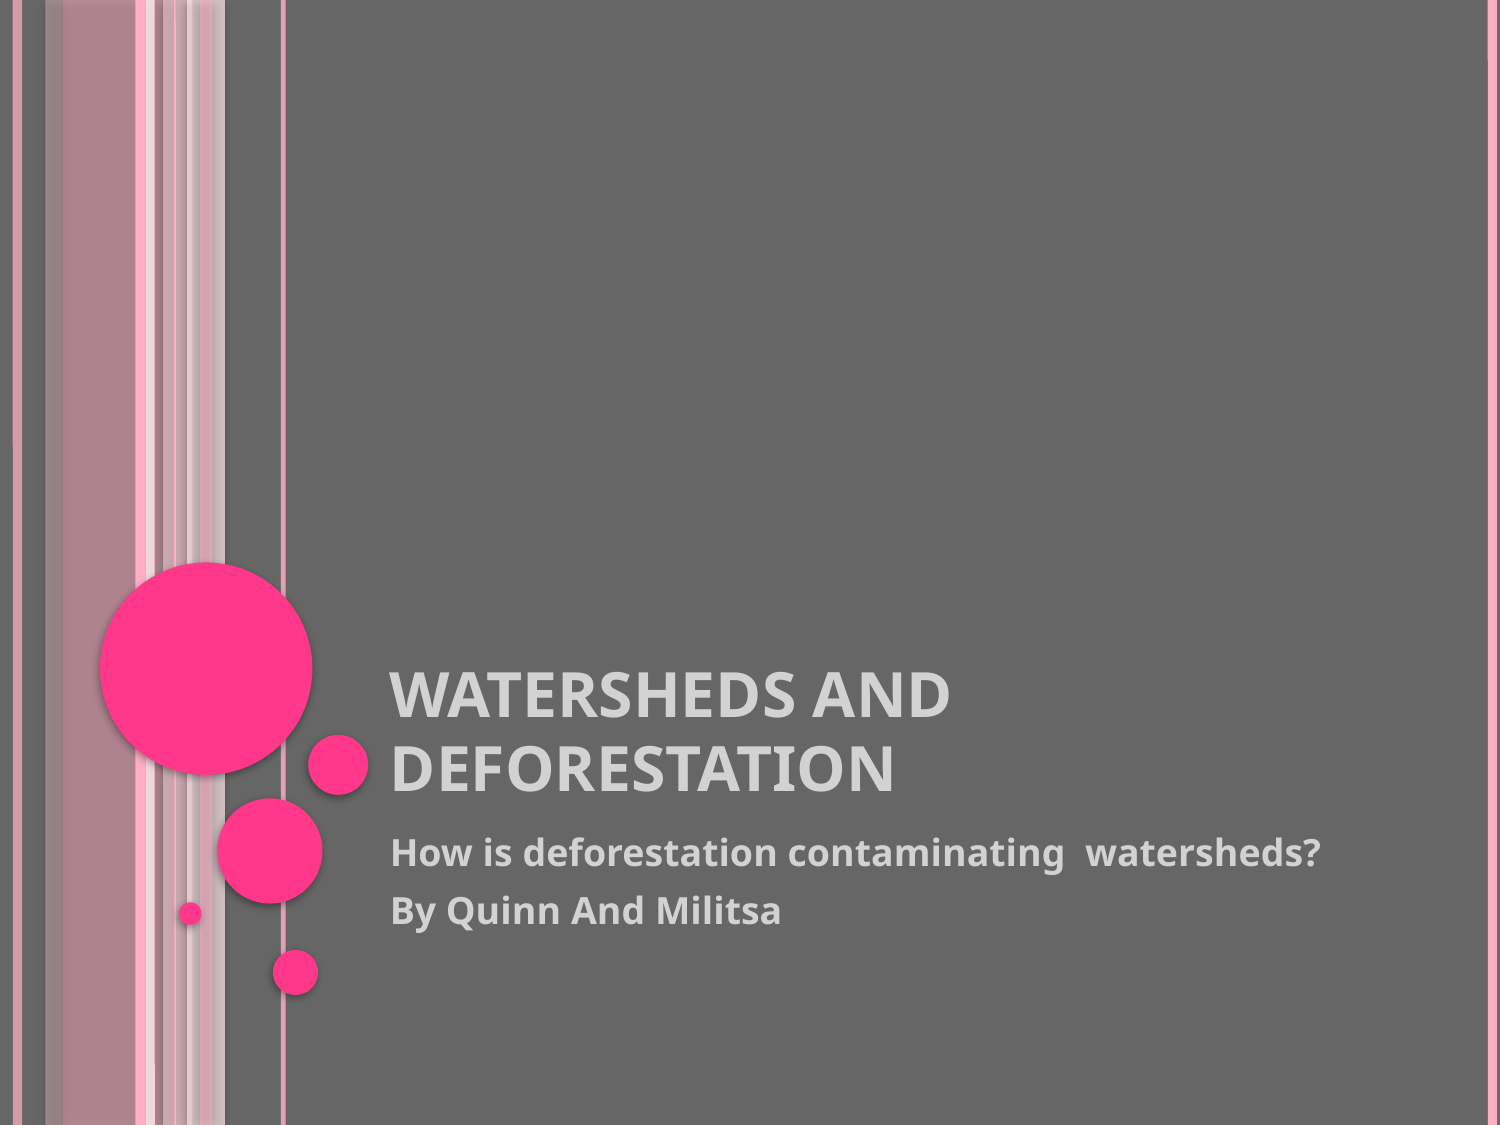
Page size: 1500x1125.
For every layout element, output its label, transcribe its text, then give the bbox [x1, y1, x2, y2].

title Watersheds and deforestation [375, 474, 1388, 812]
list How is deforestation contaminating watersheds? By Quinn And Militsa [375, 821, 1388, 1047]
